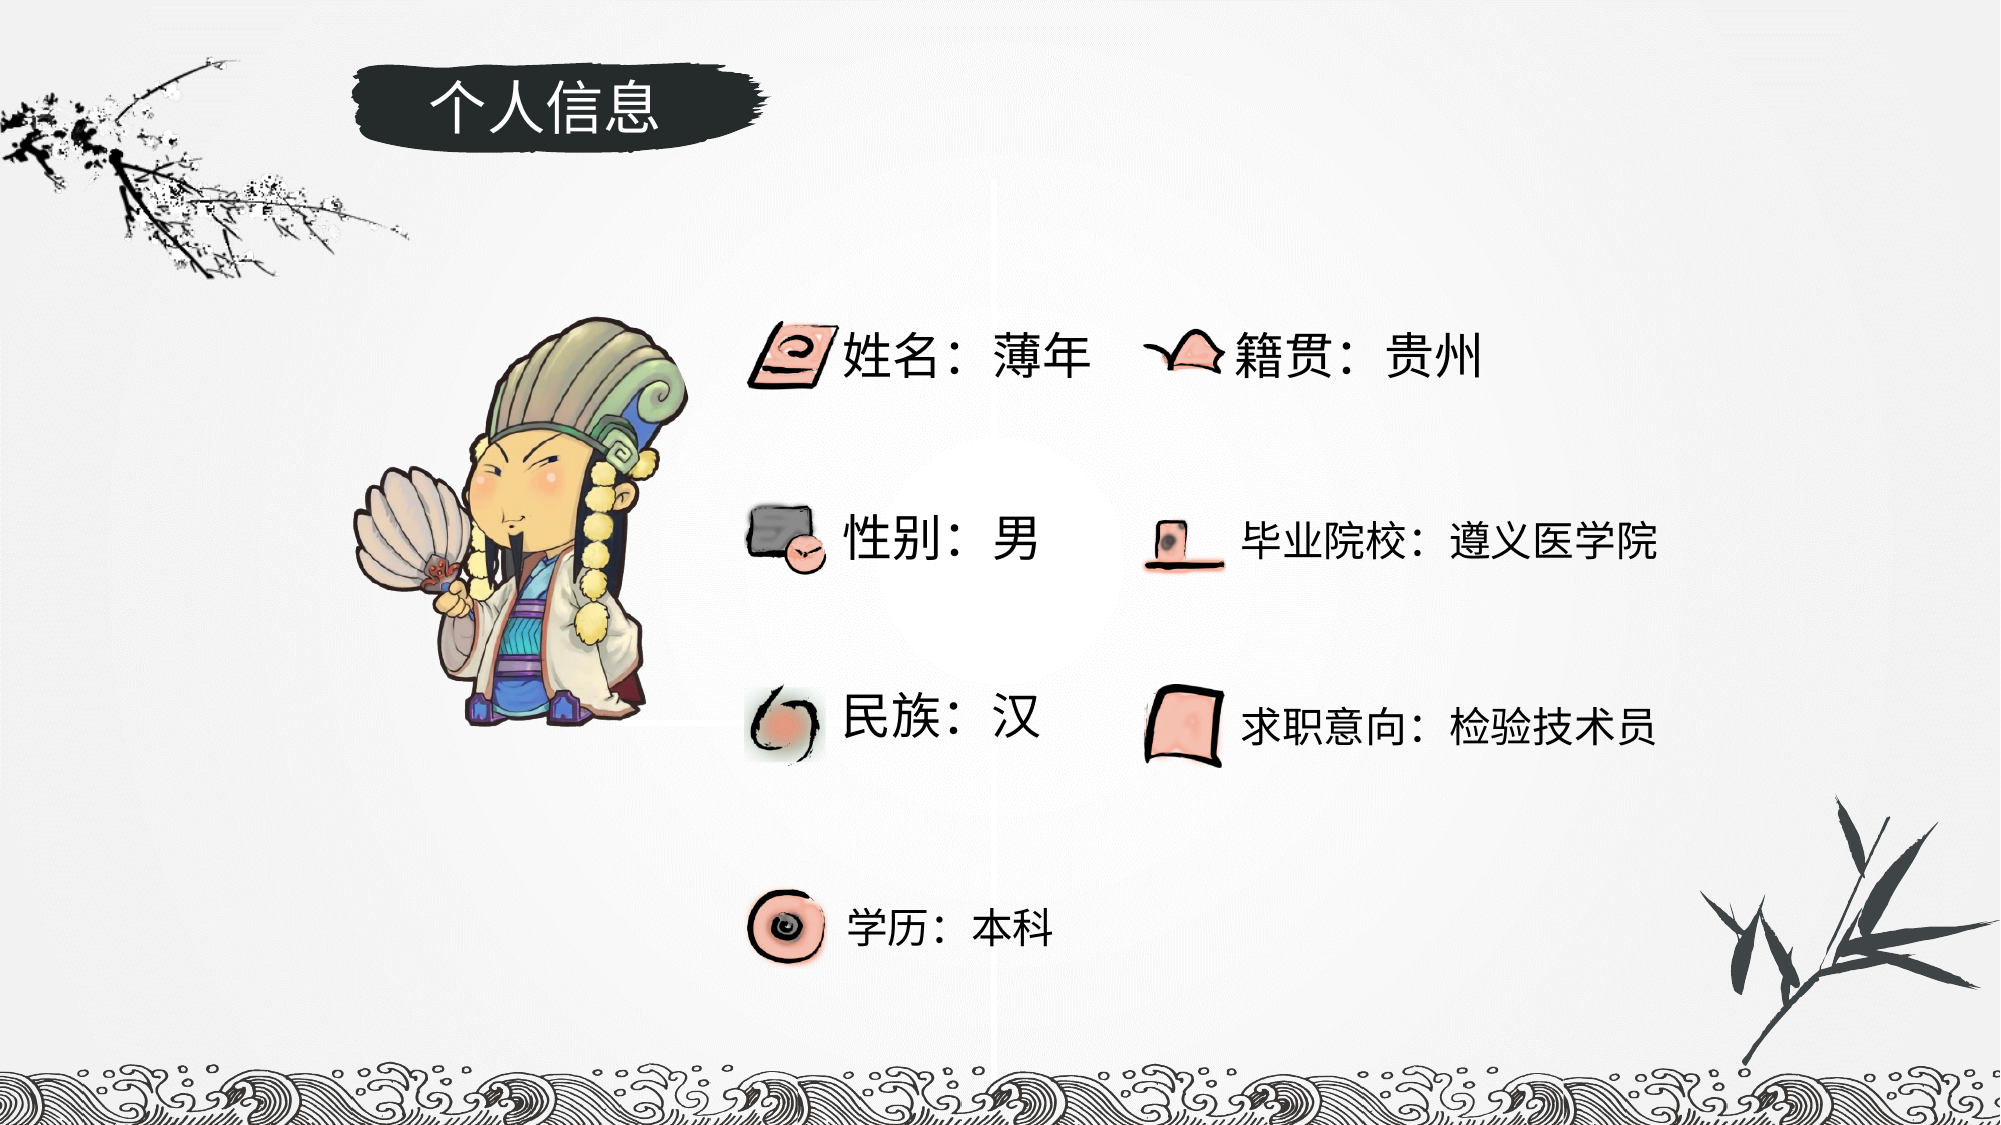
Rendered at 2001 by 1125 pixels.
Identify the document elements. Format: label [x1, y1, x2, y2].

text_box [744, 885, 1141, 969]
text_box [1142, 684, 1756, 768]
picture [1837, 955, 1865, 963]
picture [1850, 924, 1861, 939]
text_box [744, 495, 1137, 578]
text_box [1142, 499, 1756, 582]
text_box [744, 307, 1117, 403]
text_box [1699, 793, 2000, 1061]
text_box [0, 1061, 2000, 1125]
picture [1789, 986, 1799, 998]
text_box [744, 672, 1136, 781]
text_box [1142, 313, 1517, 397]
picture [0, 0, 2001, 1125]
text_box [350, 60, 772, 154]
